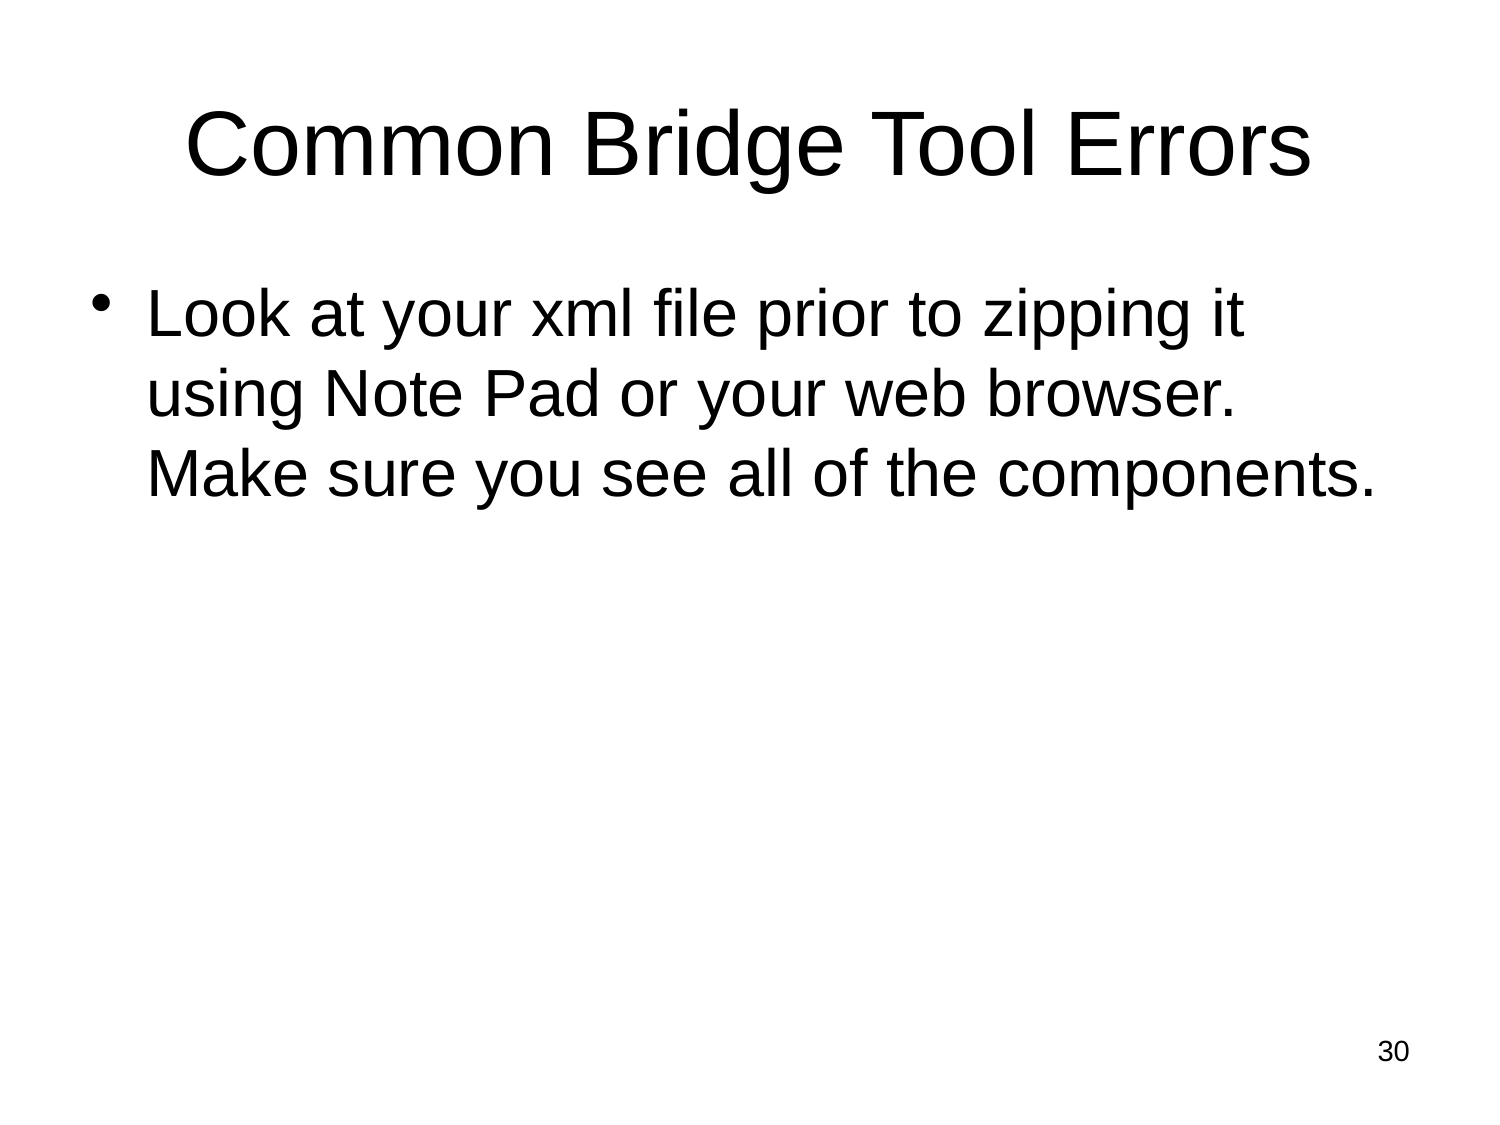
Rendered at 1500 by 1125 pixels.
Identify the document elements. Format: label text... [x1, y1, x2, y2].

list Look at your xml file prior to zipping it using Note Pad or your web browser. Make sure you see all of the components. [74, 262, 1426, 1006]
title Common Bridge Tool Errors [74, 44, 1426, 233]
slide_number 30 [1074, 1024, 1426, 1103]
